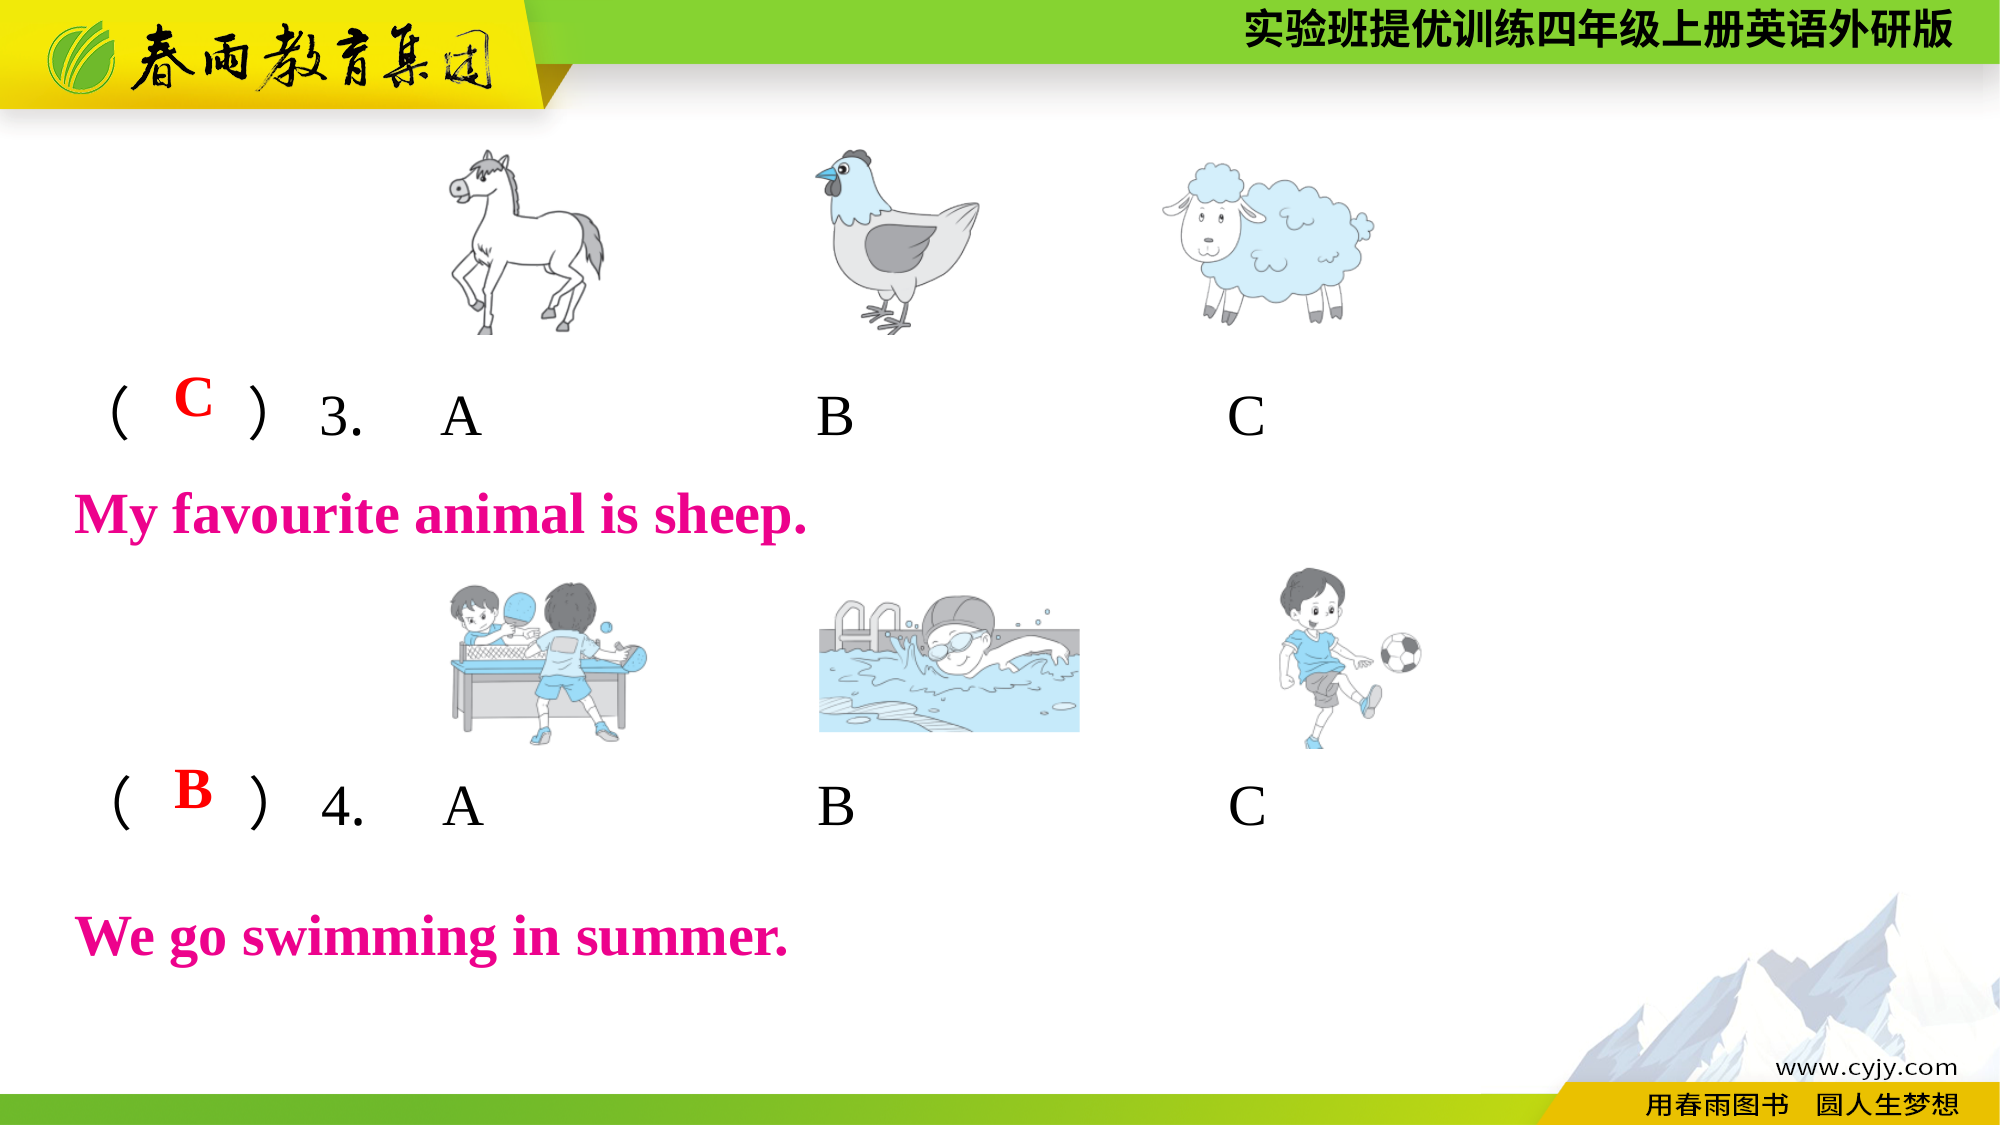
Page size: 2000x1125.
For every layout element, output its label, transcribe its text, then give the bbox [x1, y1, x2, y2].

text_box B [159, 742, 229, 828]
list My favourite animal is sheep. [59, 432, 1944, 542]
text_box （ ）4. A B C [59, 724, 1773, 845]
text_box （ ）3. A B C [57, 335, 1771, 455]
picture [0, 0, 2000, 1125]
text_box We go swimming in summer. [59, 854, 1944, 975]
text_box C [158, 351, 230, 436]
